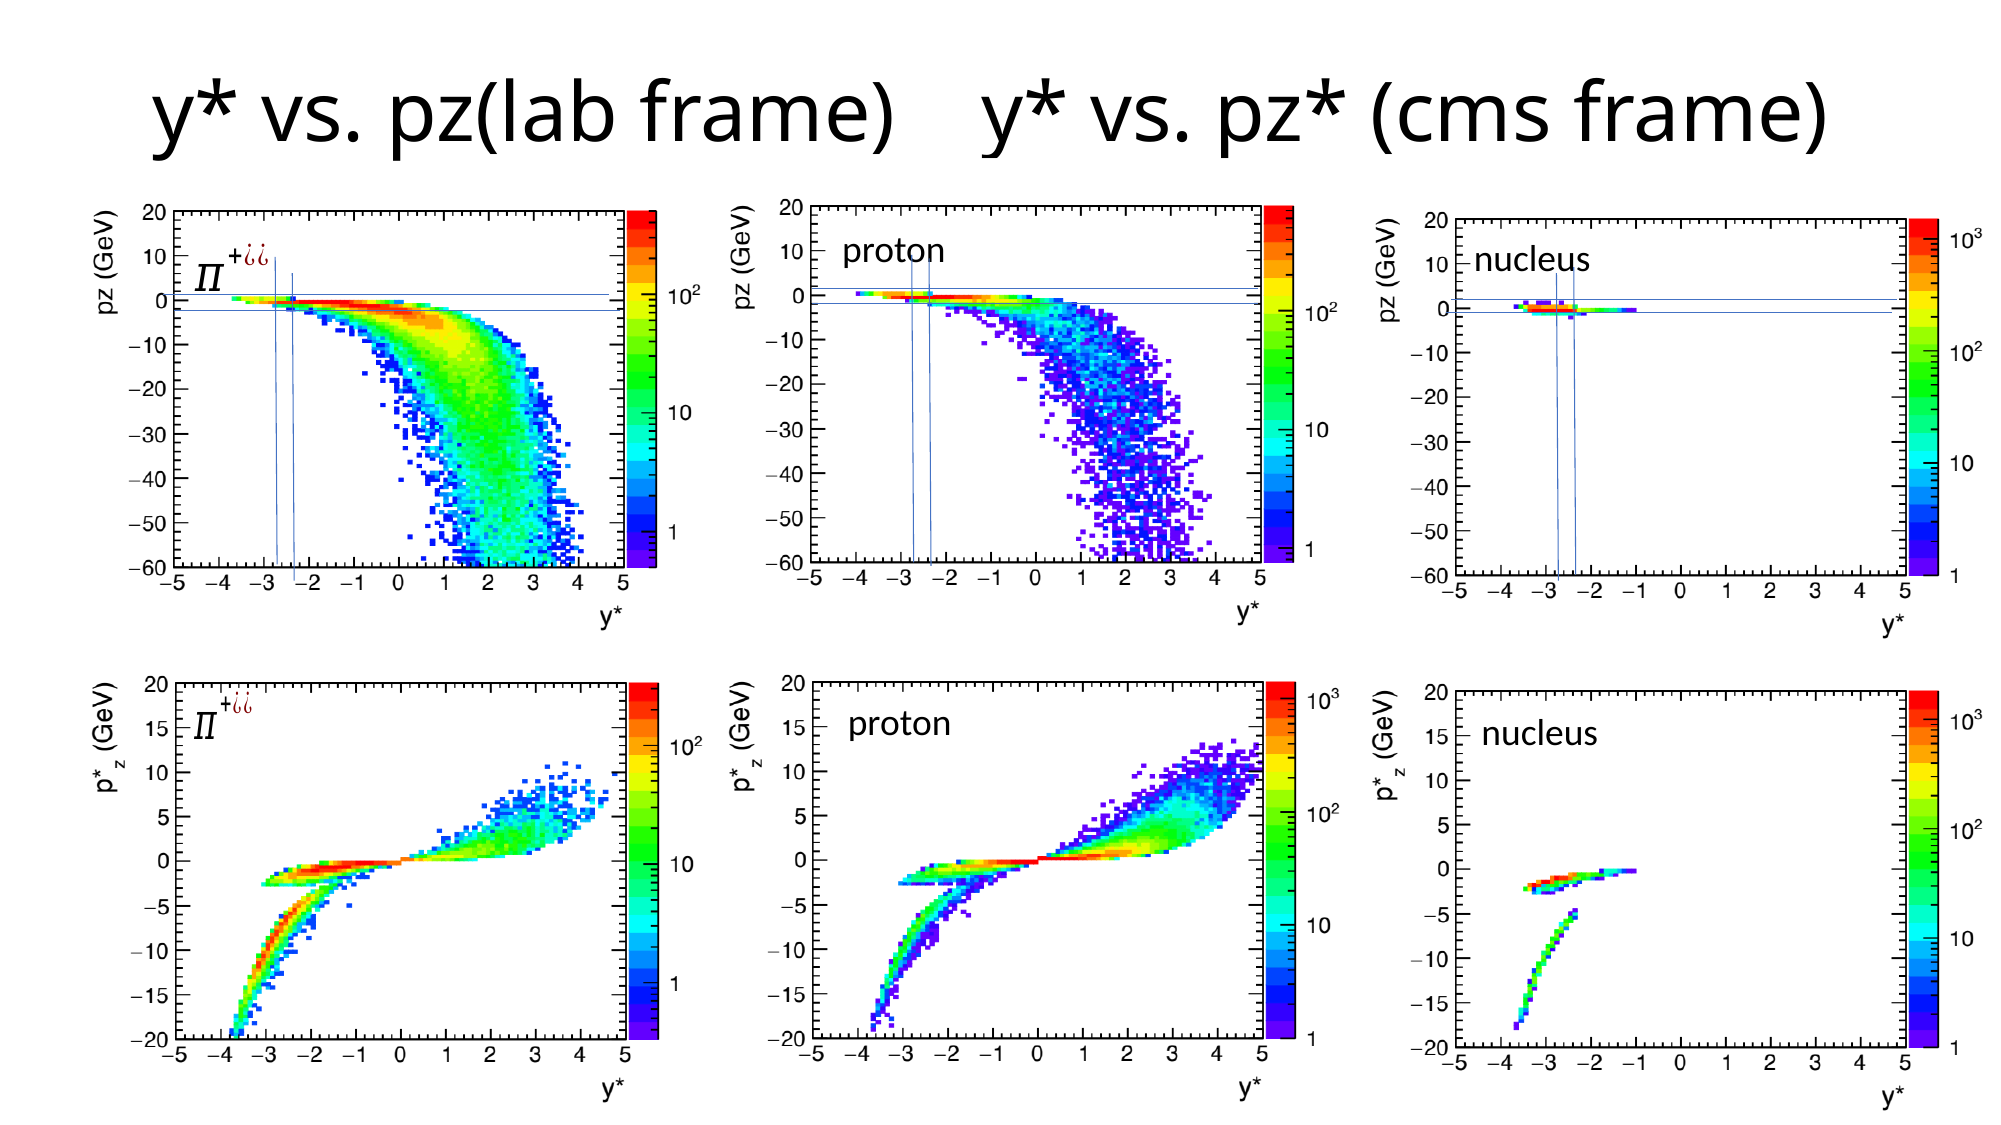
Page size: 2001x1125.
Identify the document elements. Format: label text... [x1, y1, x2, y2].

picture [1359, 170, 2000, 1116]
picture [77, 158, 1358, 1108]
title y* vs. pz(lab frame) y* vs. pz* (cms frame) [137, 59, 1863, 170]
